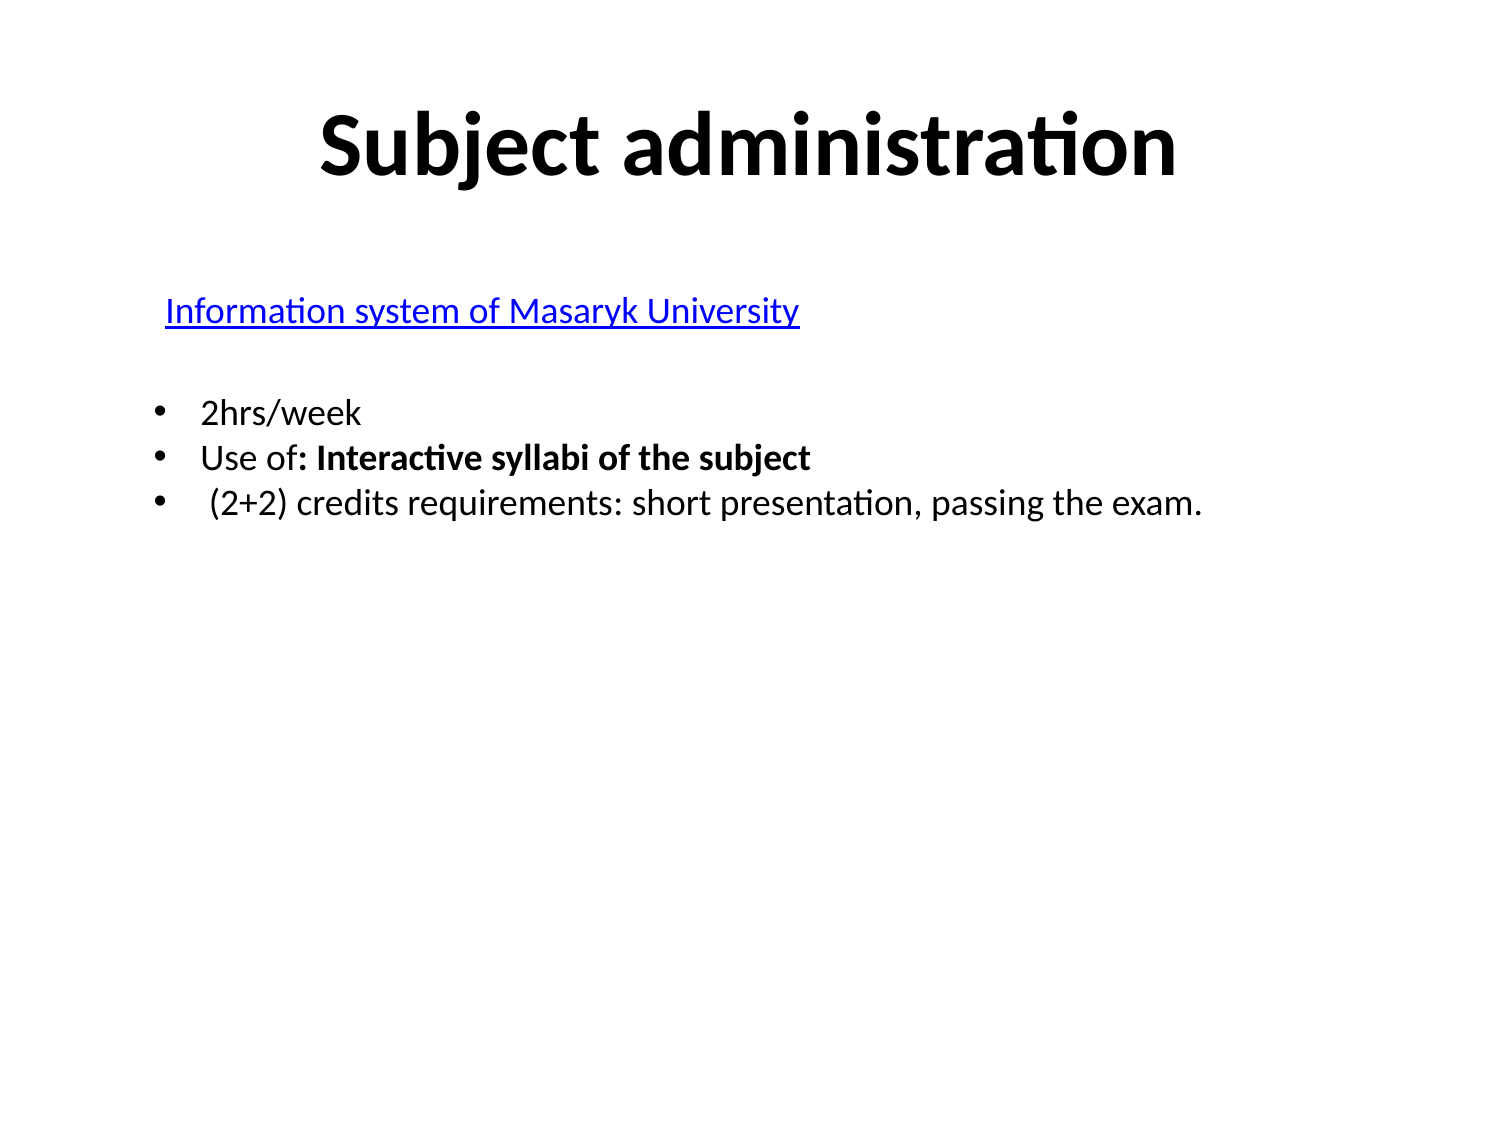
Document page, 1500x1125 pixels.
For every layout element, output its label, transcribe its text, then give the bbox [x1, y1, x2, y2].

title Subject administration [75, 45, 1425, 233]
text_box 2hrs/week Use of: Interactive syllabi of the subject (2+2) credits requirements: short presentation, passing the exam. [138, 380, 1219, 576]
text_box Information system of Masaryk University [150, 278, 815, 339]
